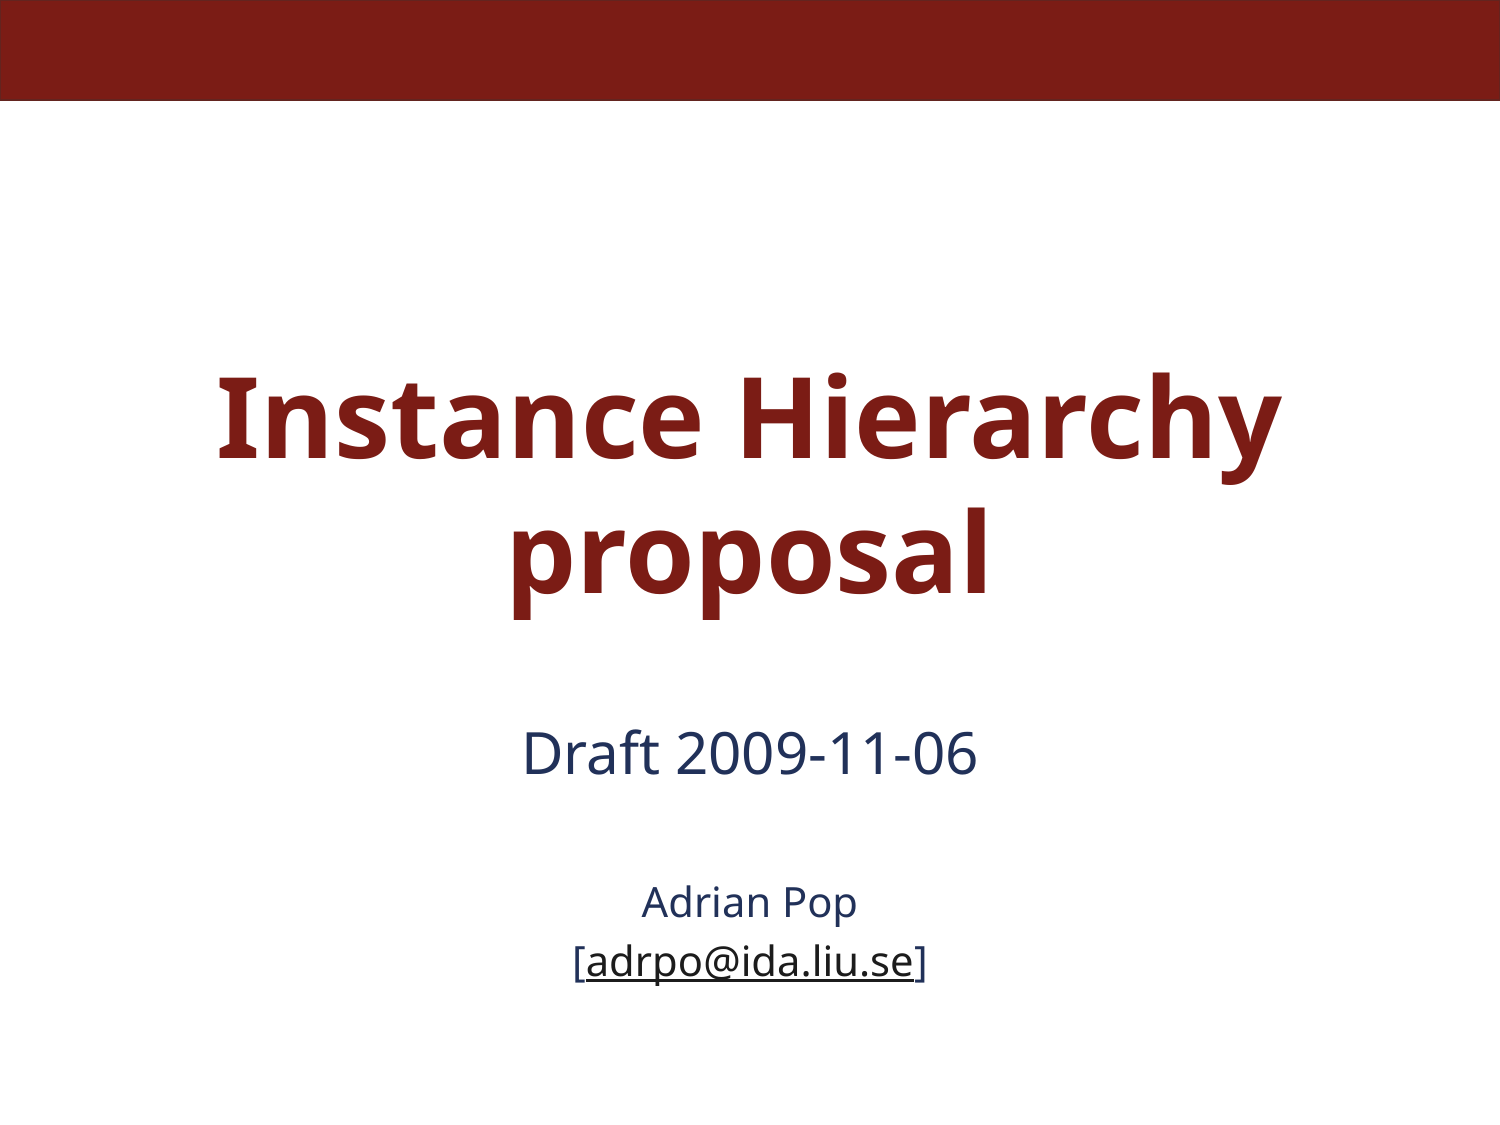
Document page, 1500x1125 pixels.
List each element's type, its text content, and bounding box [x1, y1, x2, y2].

subtitle Draft 2009-11-06 Adrian Pop [adrpo@ida.liu.se] [224, 708, 1276, 1067]
title Instance Hierarchy proposal [112, 324, 1388, 638]
